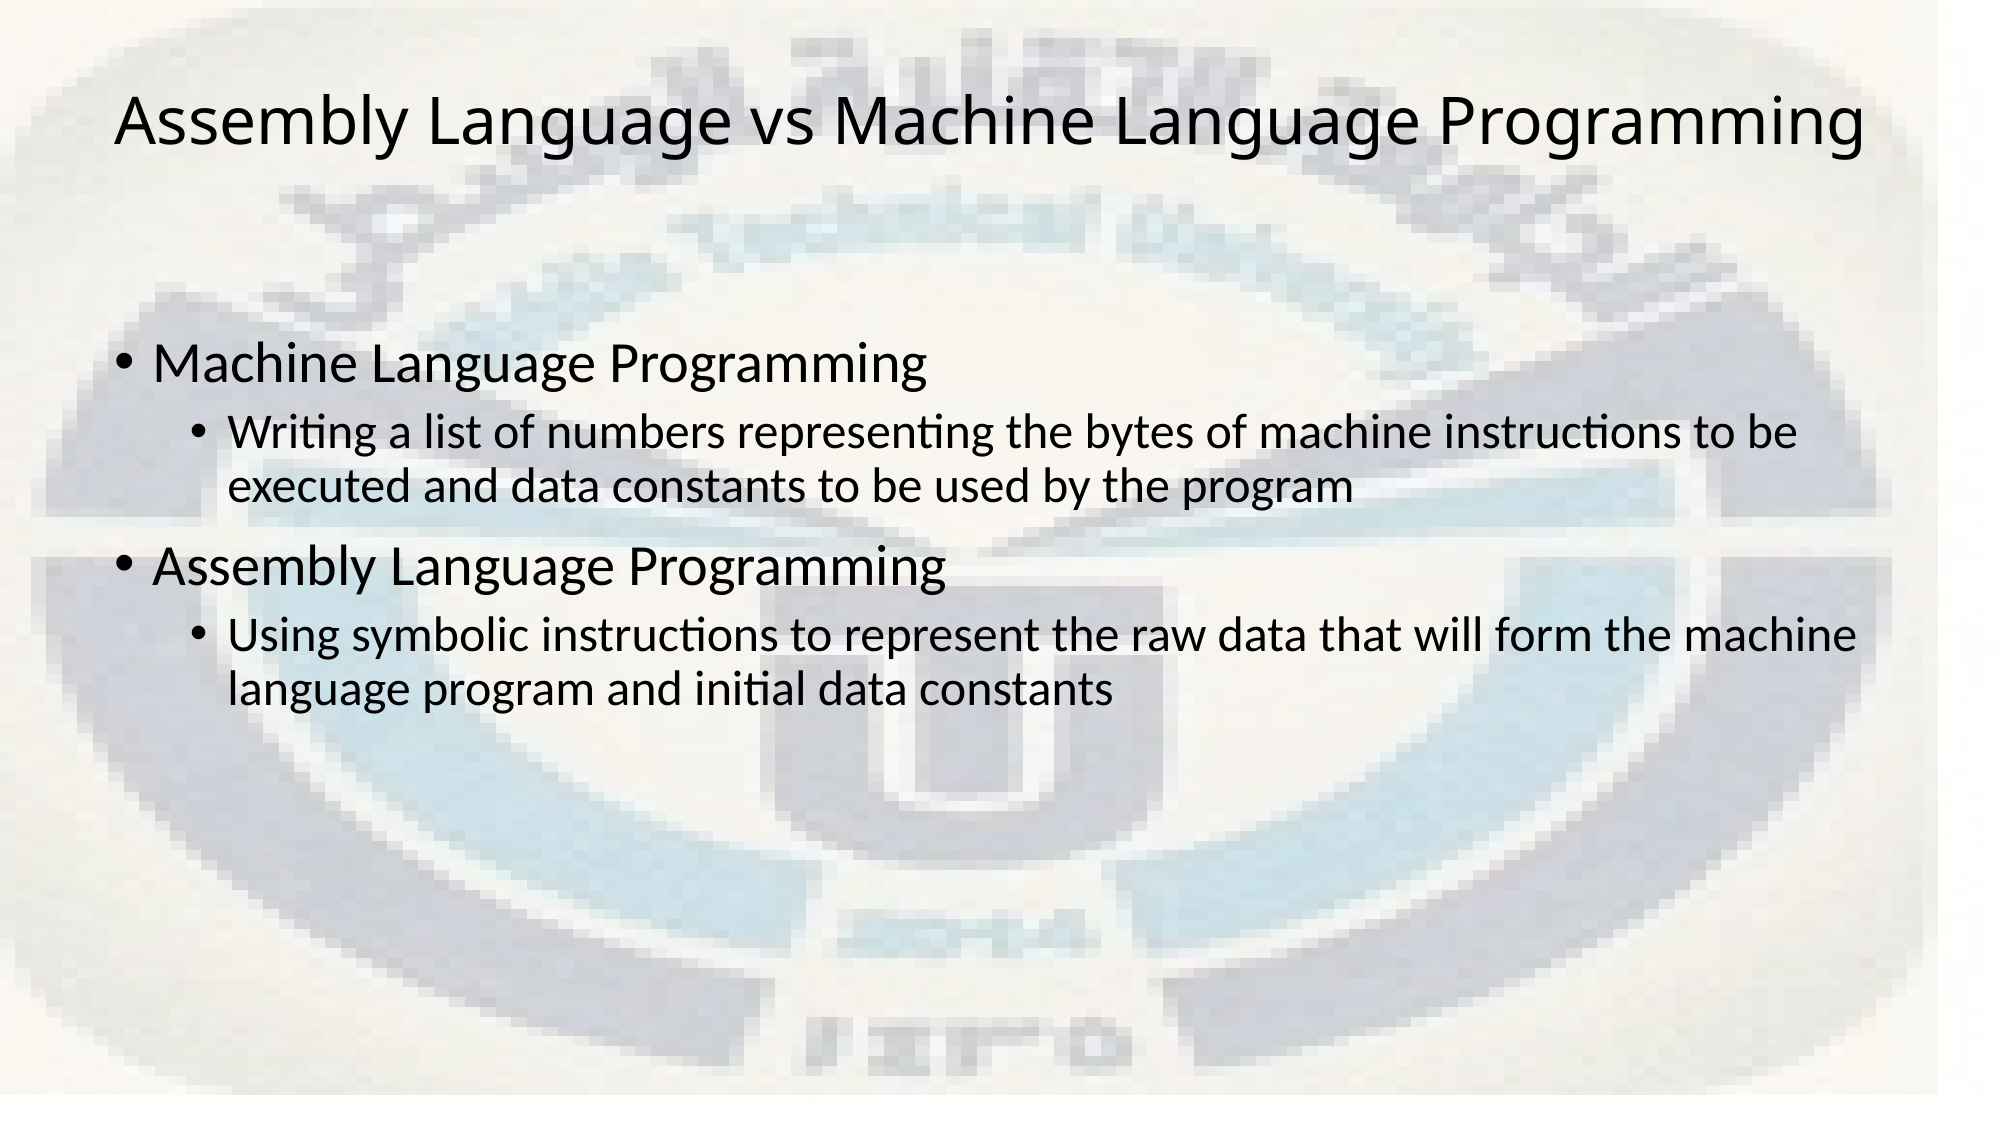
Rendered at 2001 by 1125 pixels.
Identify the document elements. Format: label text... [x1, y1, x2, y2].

text_box Label Operator Operand[s] ;Comment INIT: mov ax, bx ; Copy contents of bx into ax Label - INIT: Operator - mov Operands - ax and bx Comment - alphanumeric string between ; and \n Not case sensitive Unlike other assemblers, destination operand is first mov is the mnemonic that the assembler translates into an opcode [0, 0, 2000, 1125]
list Machine Language Programming Writing a list of numbers representing the bytes of machine instructions to be executed and data constants to be used by the program Assembly Language Programming Using symbolic instructions to represent the raw data that will form the machine language program and initial data constants [99, 324, 1900, 1068]
title Assembly Language vs Machine Language Programming [99, 45, 1900, 202]
